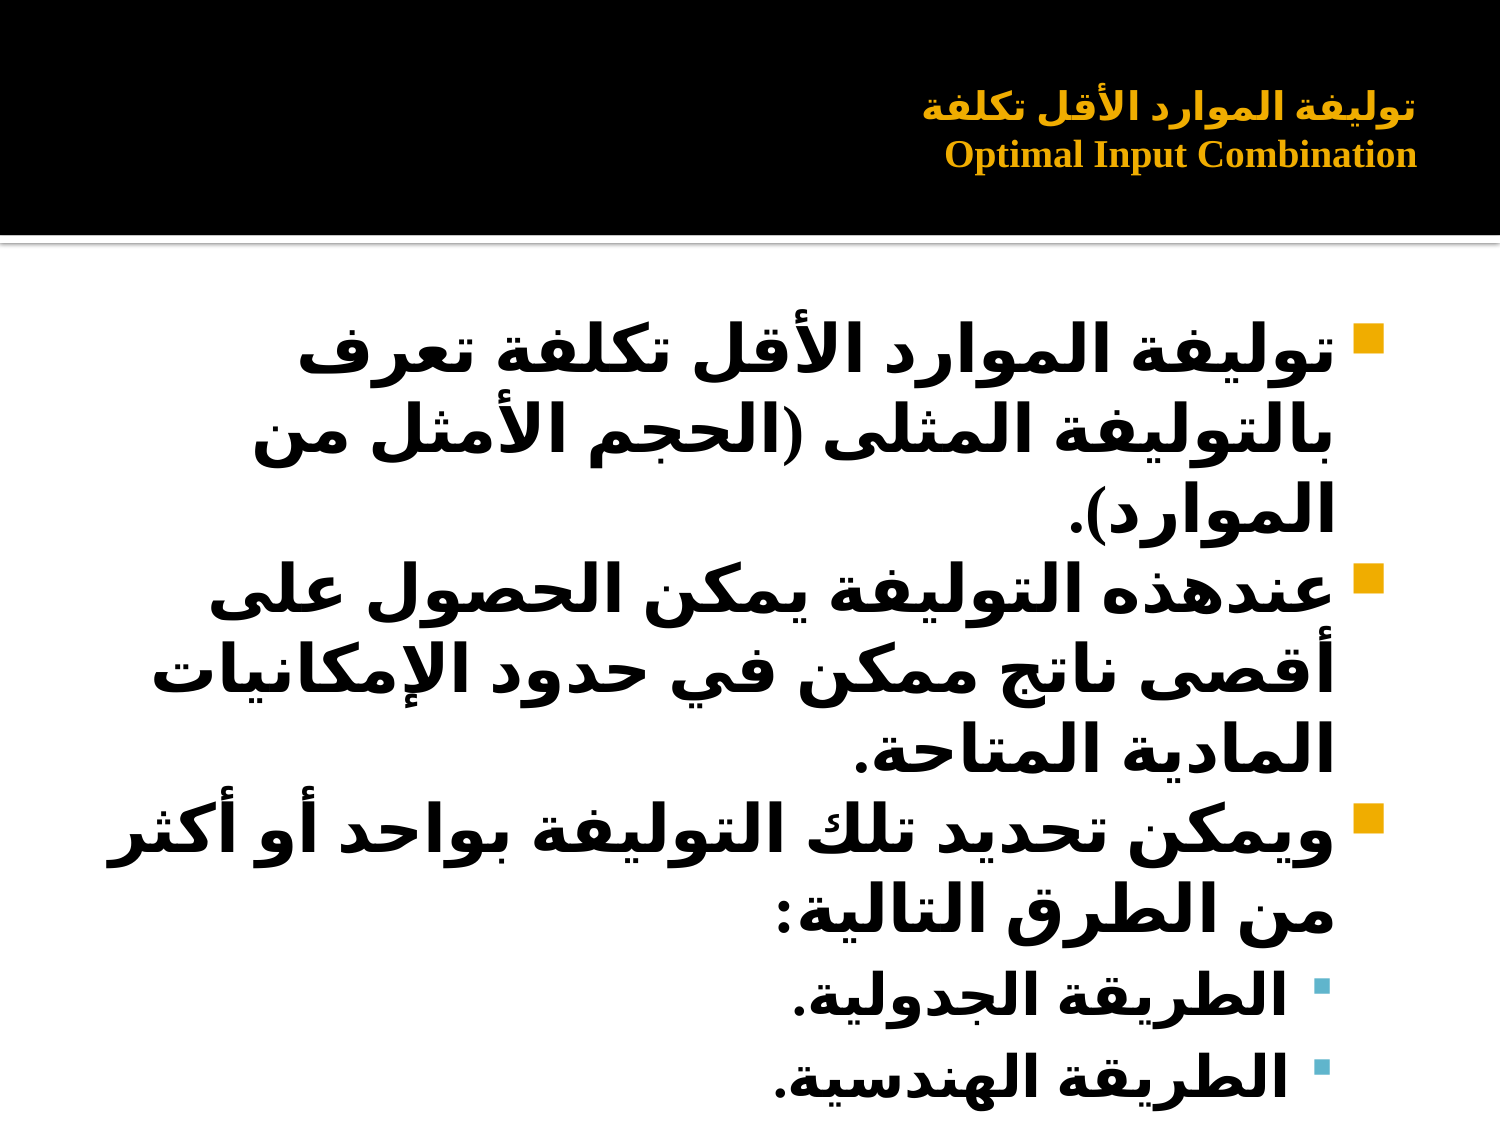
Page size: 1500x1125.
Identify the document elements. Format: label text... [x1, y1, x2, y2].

title توليفة الموارد الأقل تكلفة Optimal Input Combination [75, 25, 1425, 231]
list توليفة الموارد الأقل تكلفة تعرف بالتوليفة المثلى (الحجم الأمثل من الموارد). عندهذه التوليفة يمكن الحصول على أقصى ناتج ممكن في حدود الإمكانيات المادية المتاحة. ويمكن تحديد تلك التوليفة بواحد أو أكثر من الطرق التالية: الطريقة الجدولية. الطريقة الهندسية. الطريقة الجبرية. [75, 291, 1425, 1050]
